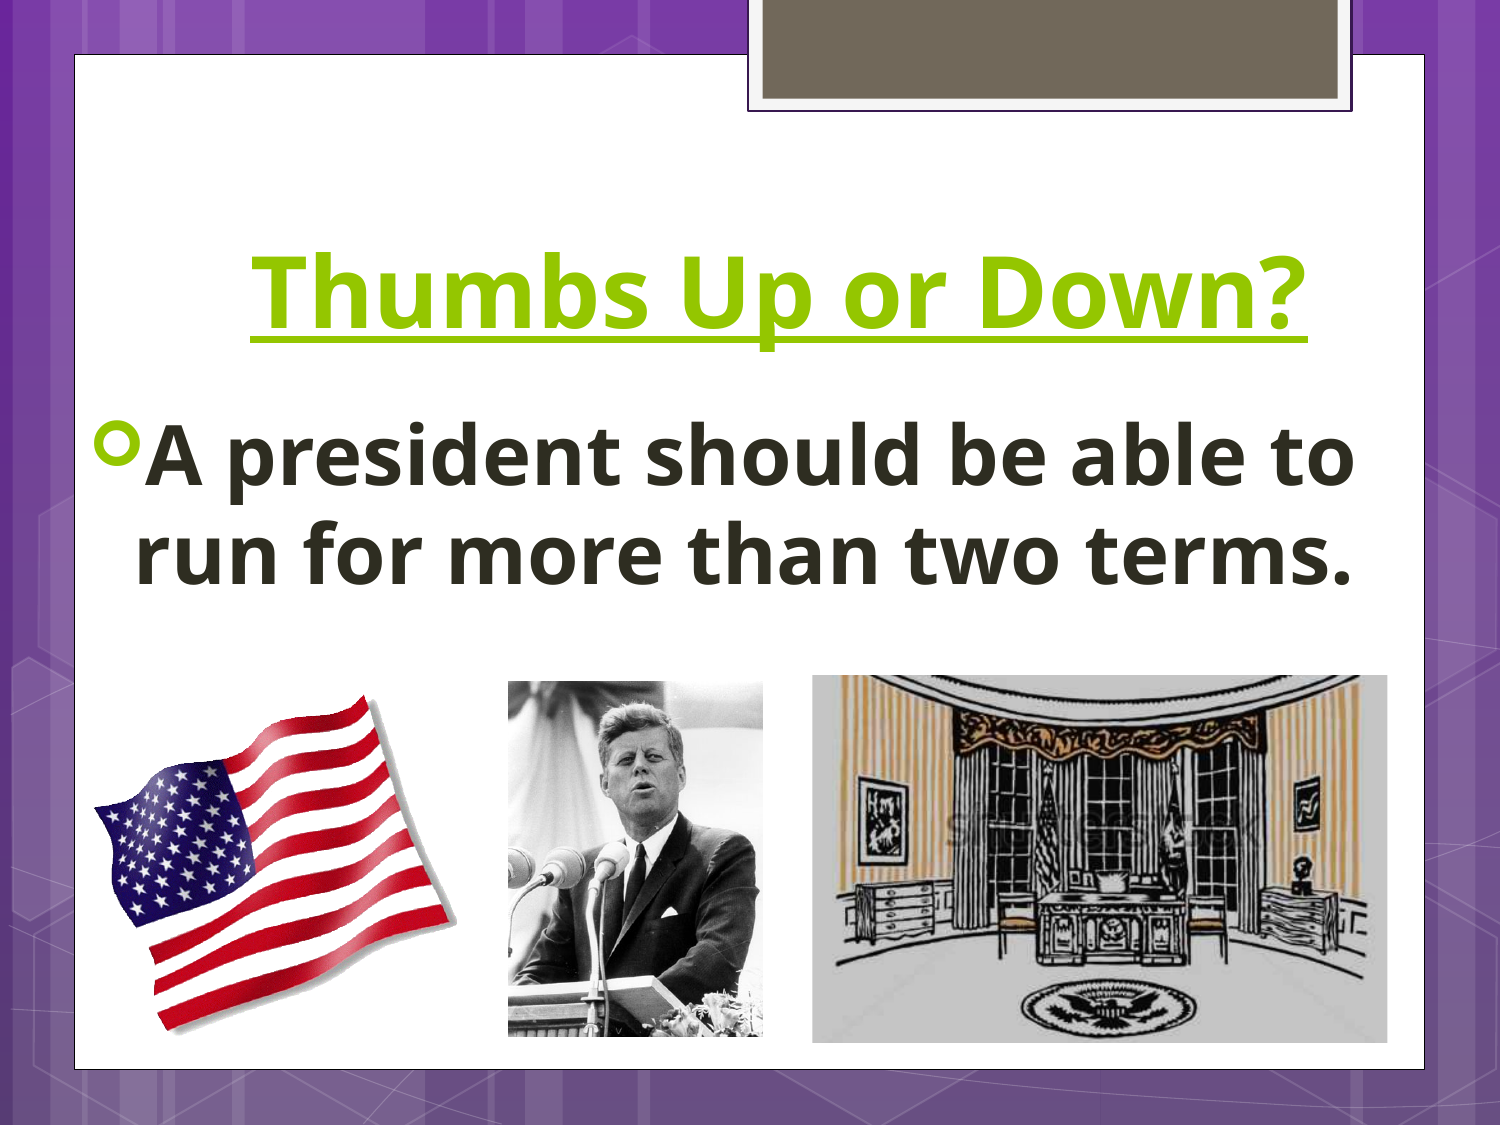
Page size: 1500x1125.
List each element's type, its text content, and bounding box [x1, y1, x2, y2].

list A president should be able to run for more than two terms. [62, 394, 1388, 970]
title Thumbs Up or Down? [171, 168, 1388, 357]
picture [812, 674, 1388, 1044]
picture [508, 681, 763, 1037]
picture [87, 681, 463, 1037]
